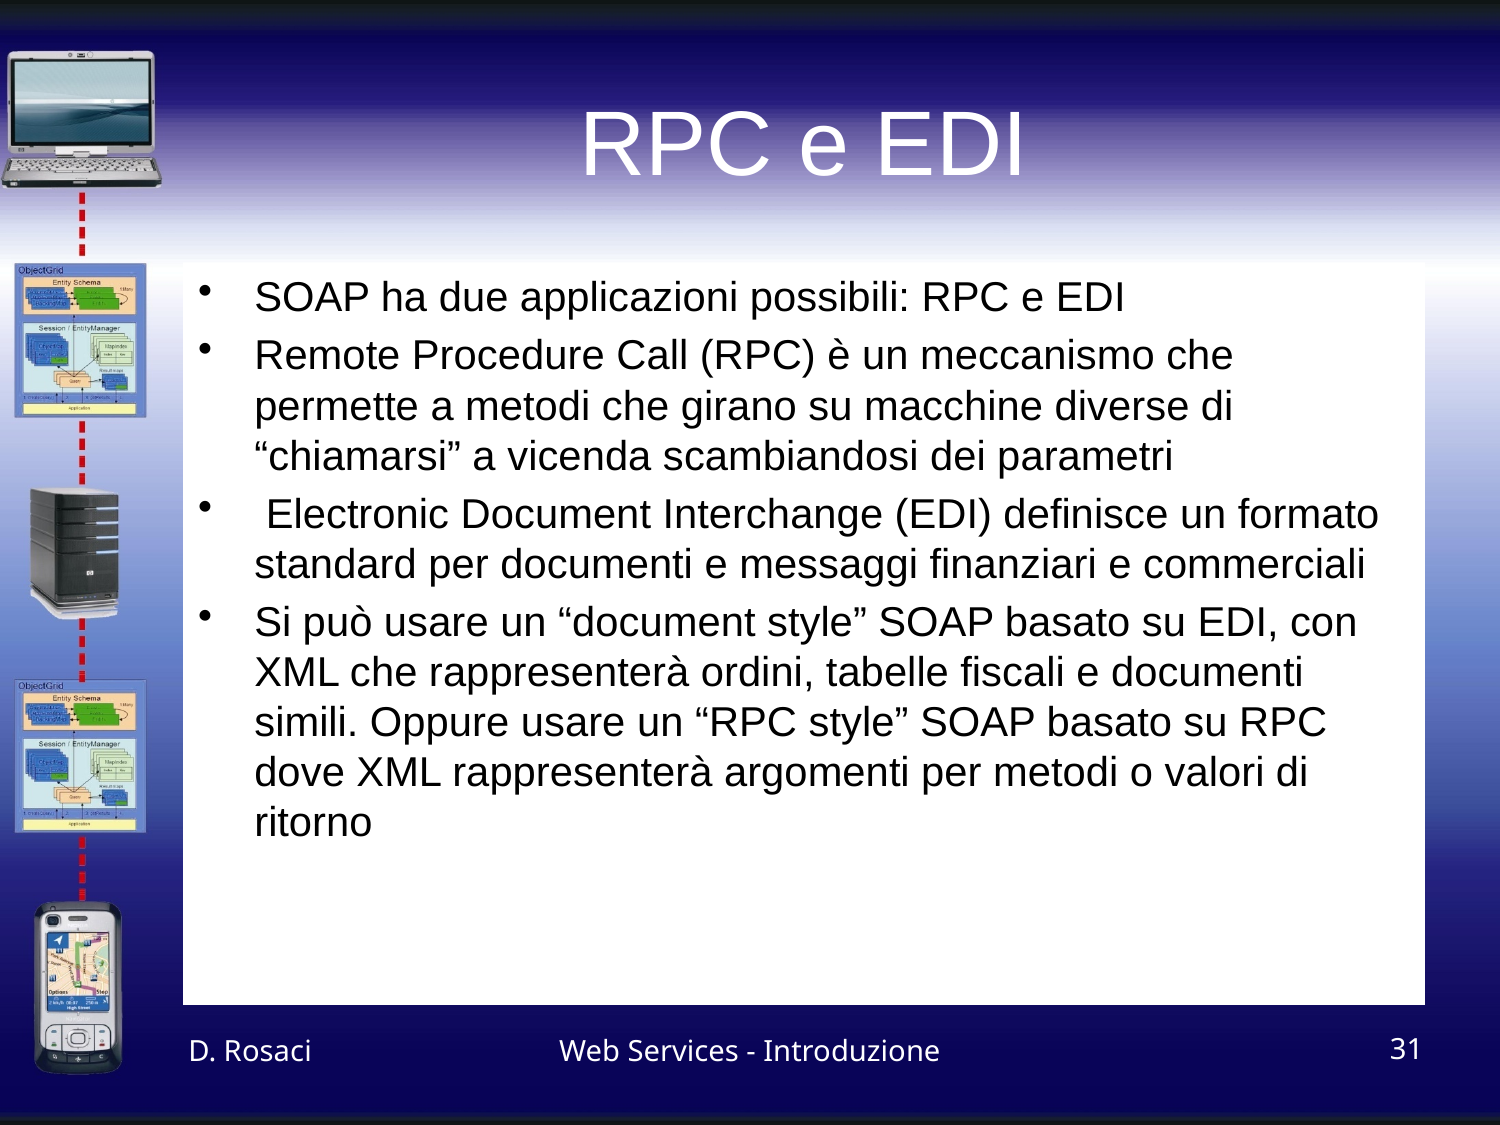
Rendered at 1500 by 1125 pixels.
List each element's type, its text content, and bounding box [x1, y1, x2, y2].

title RPC e EDI [182, 44, 1426, 233]
slide_number D. Rosaci [74, 1024, 426, 1103]
list SOAP ha due applicazioni possibili: RPC e EDI Remote Procedure Call (RPC) è un meccanismo che permette a metodi che girano su macchine diverse di “chiamarsi” a vicenda scambiandosi dei parametri Electronic Document Interchange (EDI) definisce un formato standard per documenti e messaggi finanziari e commerciali Si può usare un “document style” SOAP basato su EDI, con XML che rappresenterà ordini, tabelle fiscali e documenti simili. Oppure usare un “RPC style” SOAP basato su RPC dove XML rappresenterà argomenti per metodi o valori di ritorno [182, 262, 1426, 1006]
picture [0, 0, 1500, 1125]
footer Web Services - Introduzione [512, 1024, 988, 1103]
